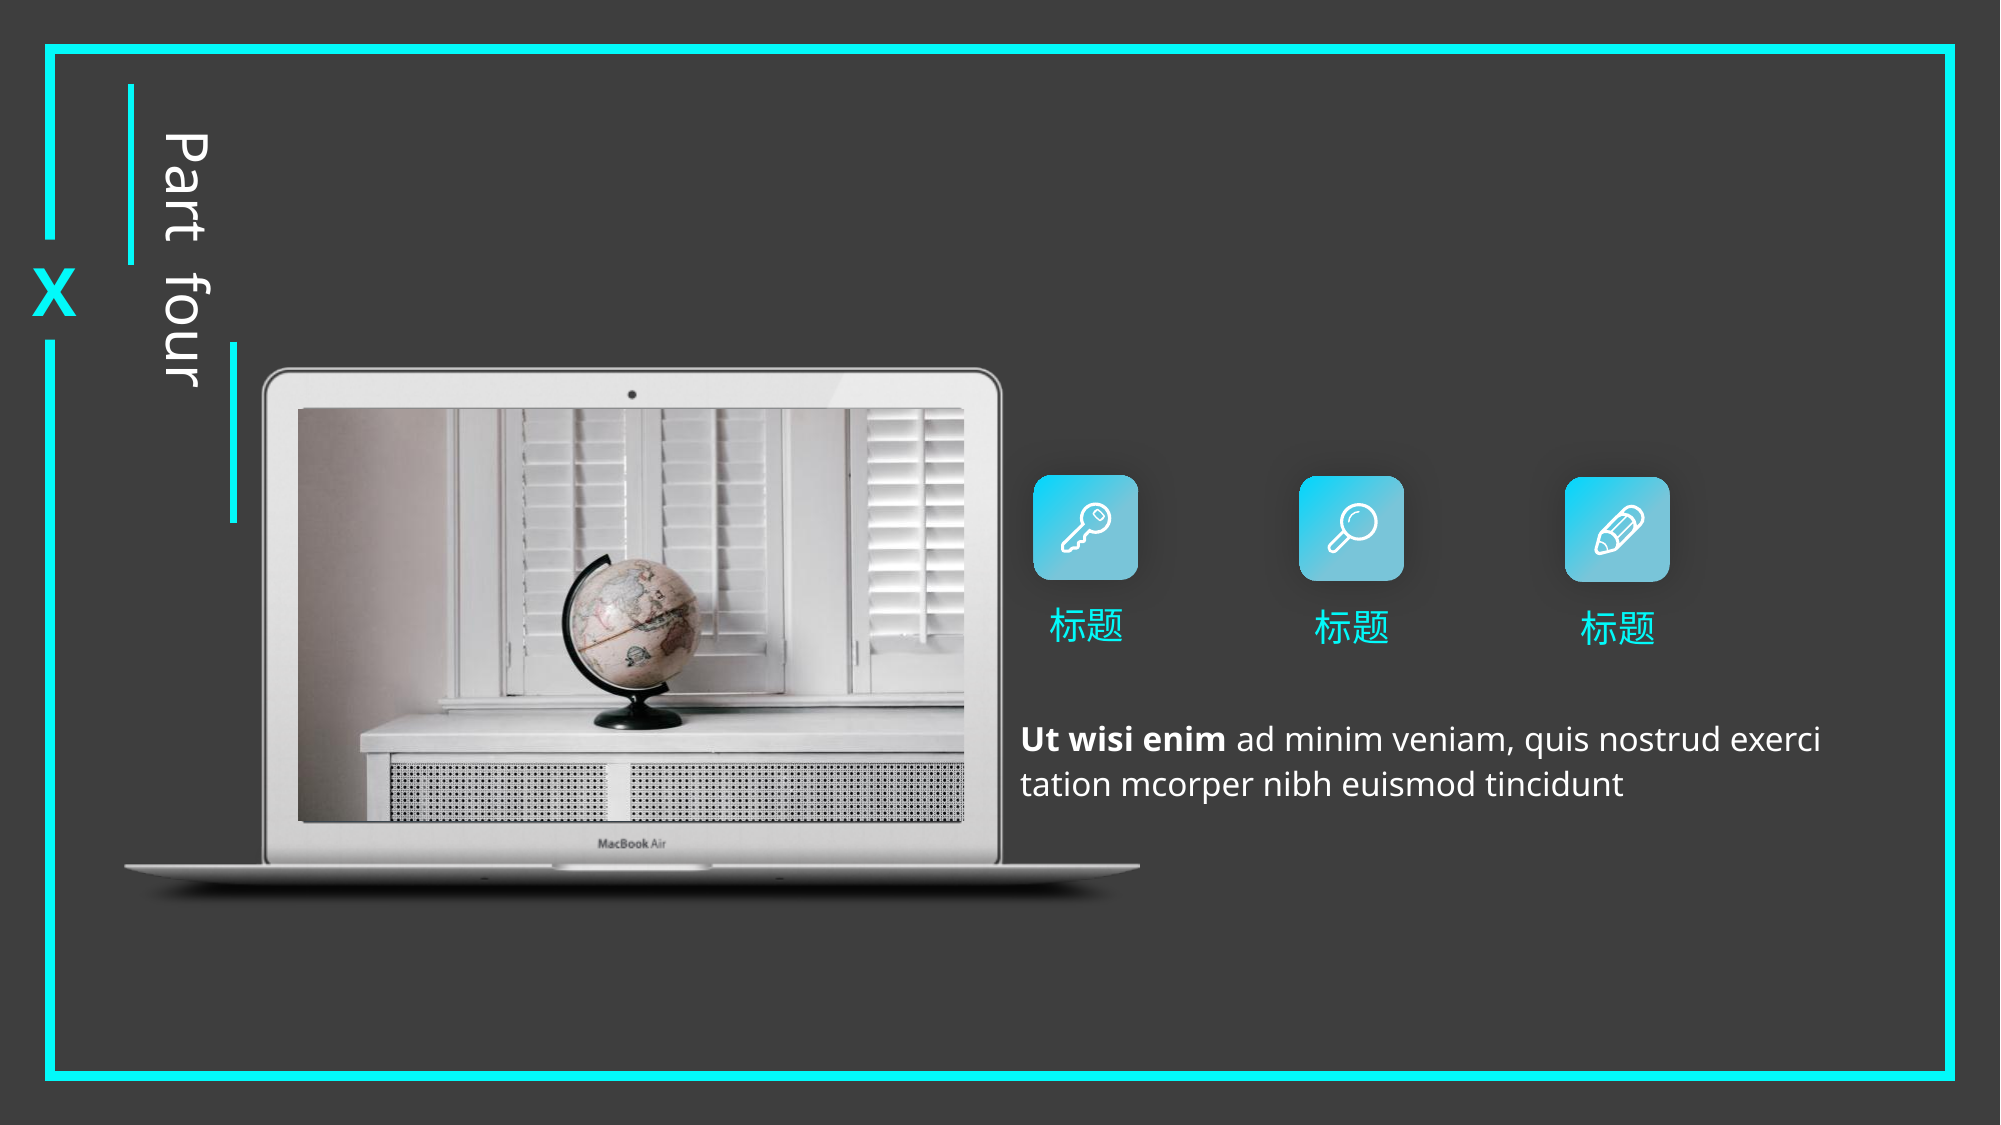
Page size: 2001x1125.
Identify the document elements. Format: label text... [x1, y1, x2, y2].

text_box Ut wisi enim ad minim veniam, quis nostrud exerci tation mcorper nibh euismod tincidunt [1140, 705, 1857, 811]
text_box [49, 48, 1951, 1077]
text_box X [17, 239, 84, 341]
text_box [1565, 477, 1670, 582]
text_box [124, 367, 1140, 909]
text_box 标题 [1565, 592, 1671, 658]
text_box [1299, 476, 1405, 581]
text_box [1033, 475, 1139, 580]
text_box Part four [131, 114, 233, 367]
text_box 标题 [1300, 593, 1405, 657]
